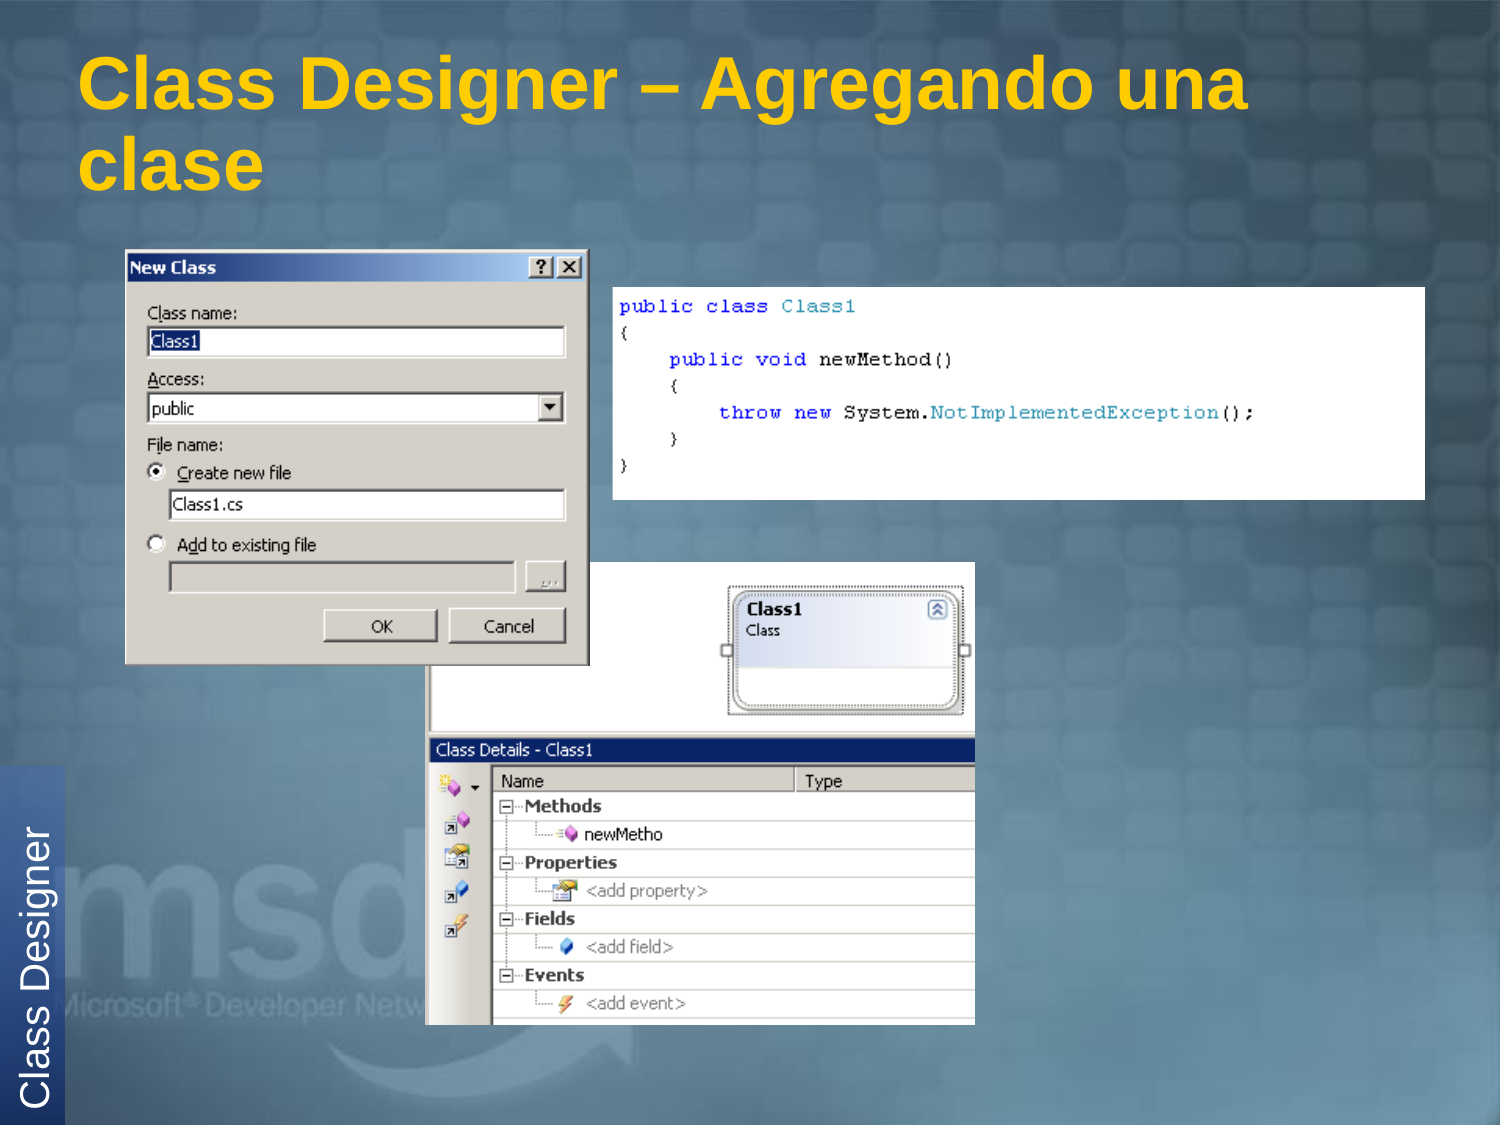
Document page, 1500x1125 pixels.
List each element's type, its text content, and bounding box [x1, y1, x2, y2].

text_box Class Designer [0, 765, 65, 1125]
title Class Designer – Agregando una clase [62, 37, 1469, 215]
picture [0, 0, 1500, 1125]
